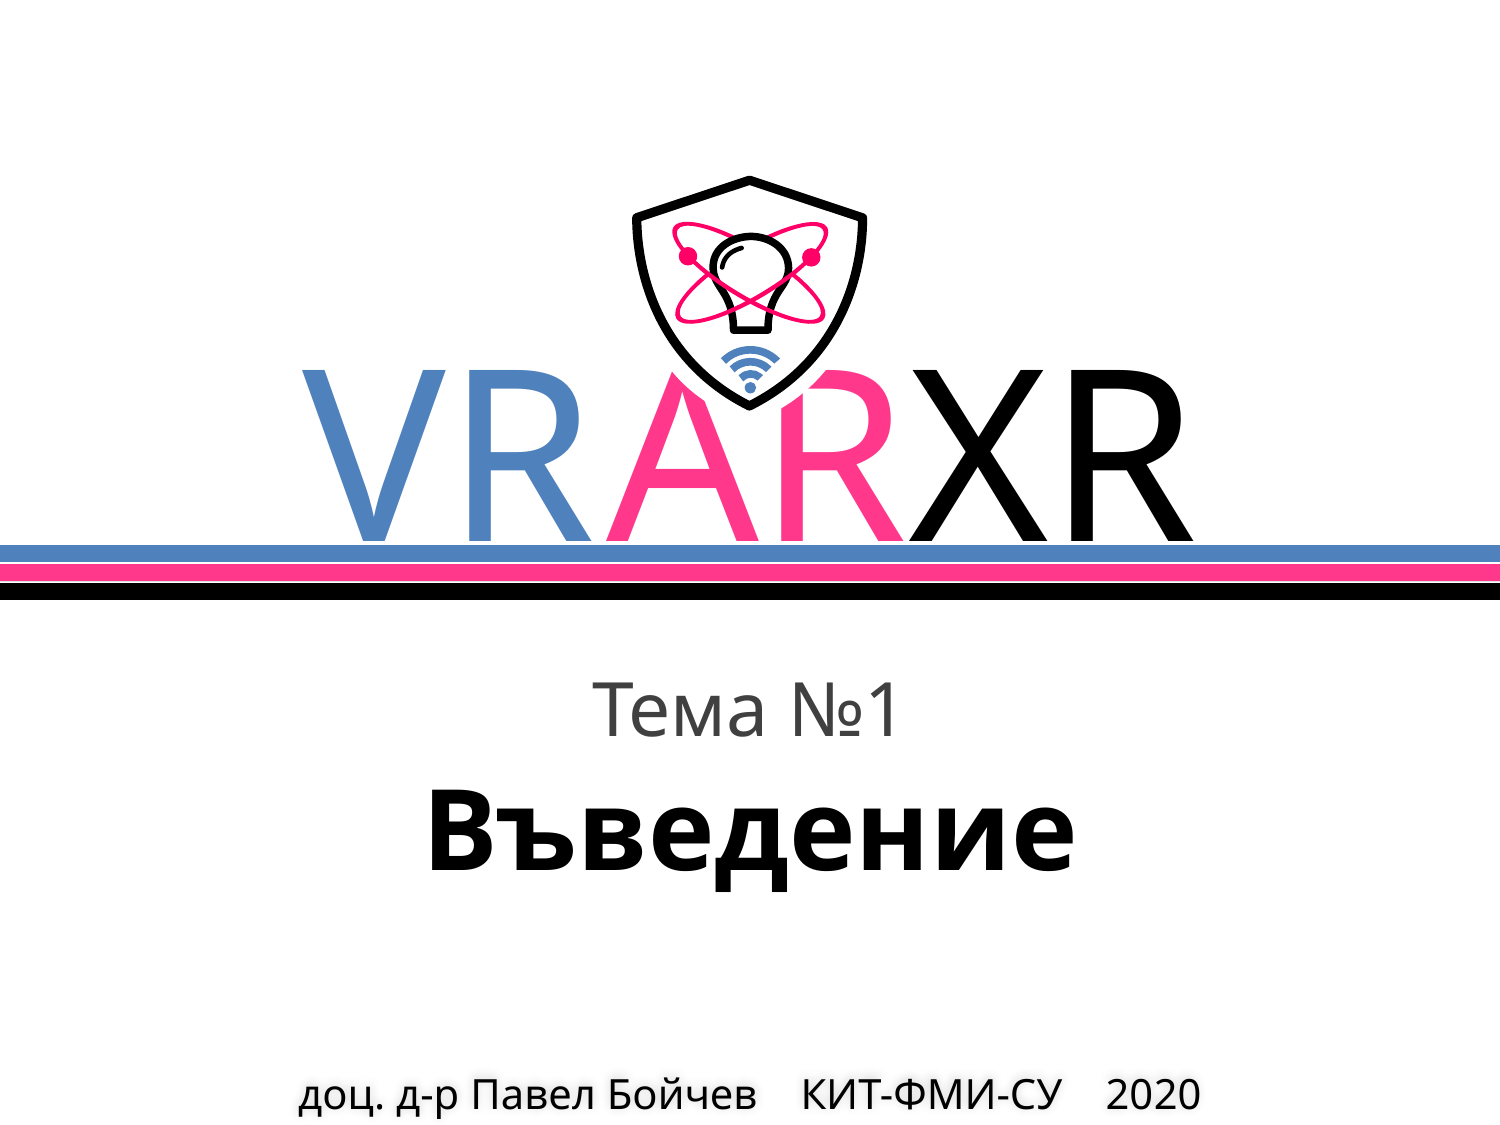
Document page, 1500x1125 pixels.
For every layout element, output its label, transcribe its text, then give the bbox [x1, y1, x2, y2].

list Тема №1 [0, 650, 1500, 763]
list Въведение [0, 763, 1500, 888]
title доц. д-р Павел Бойчев КИТ-ФМИ-СУ 2020 [0, 1027, 1500, 1125]
